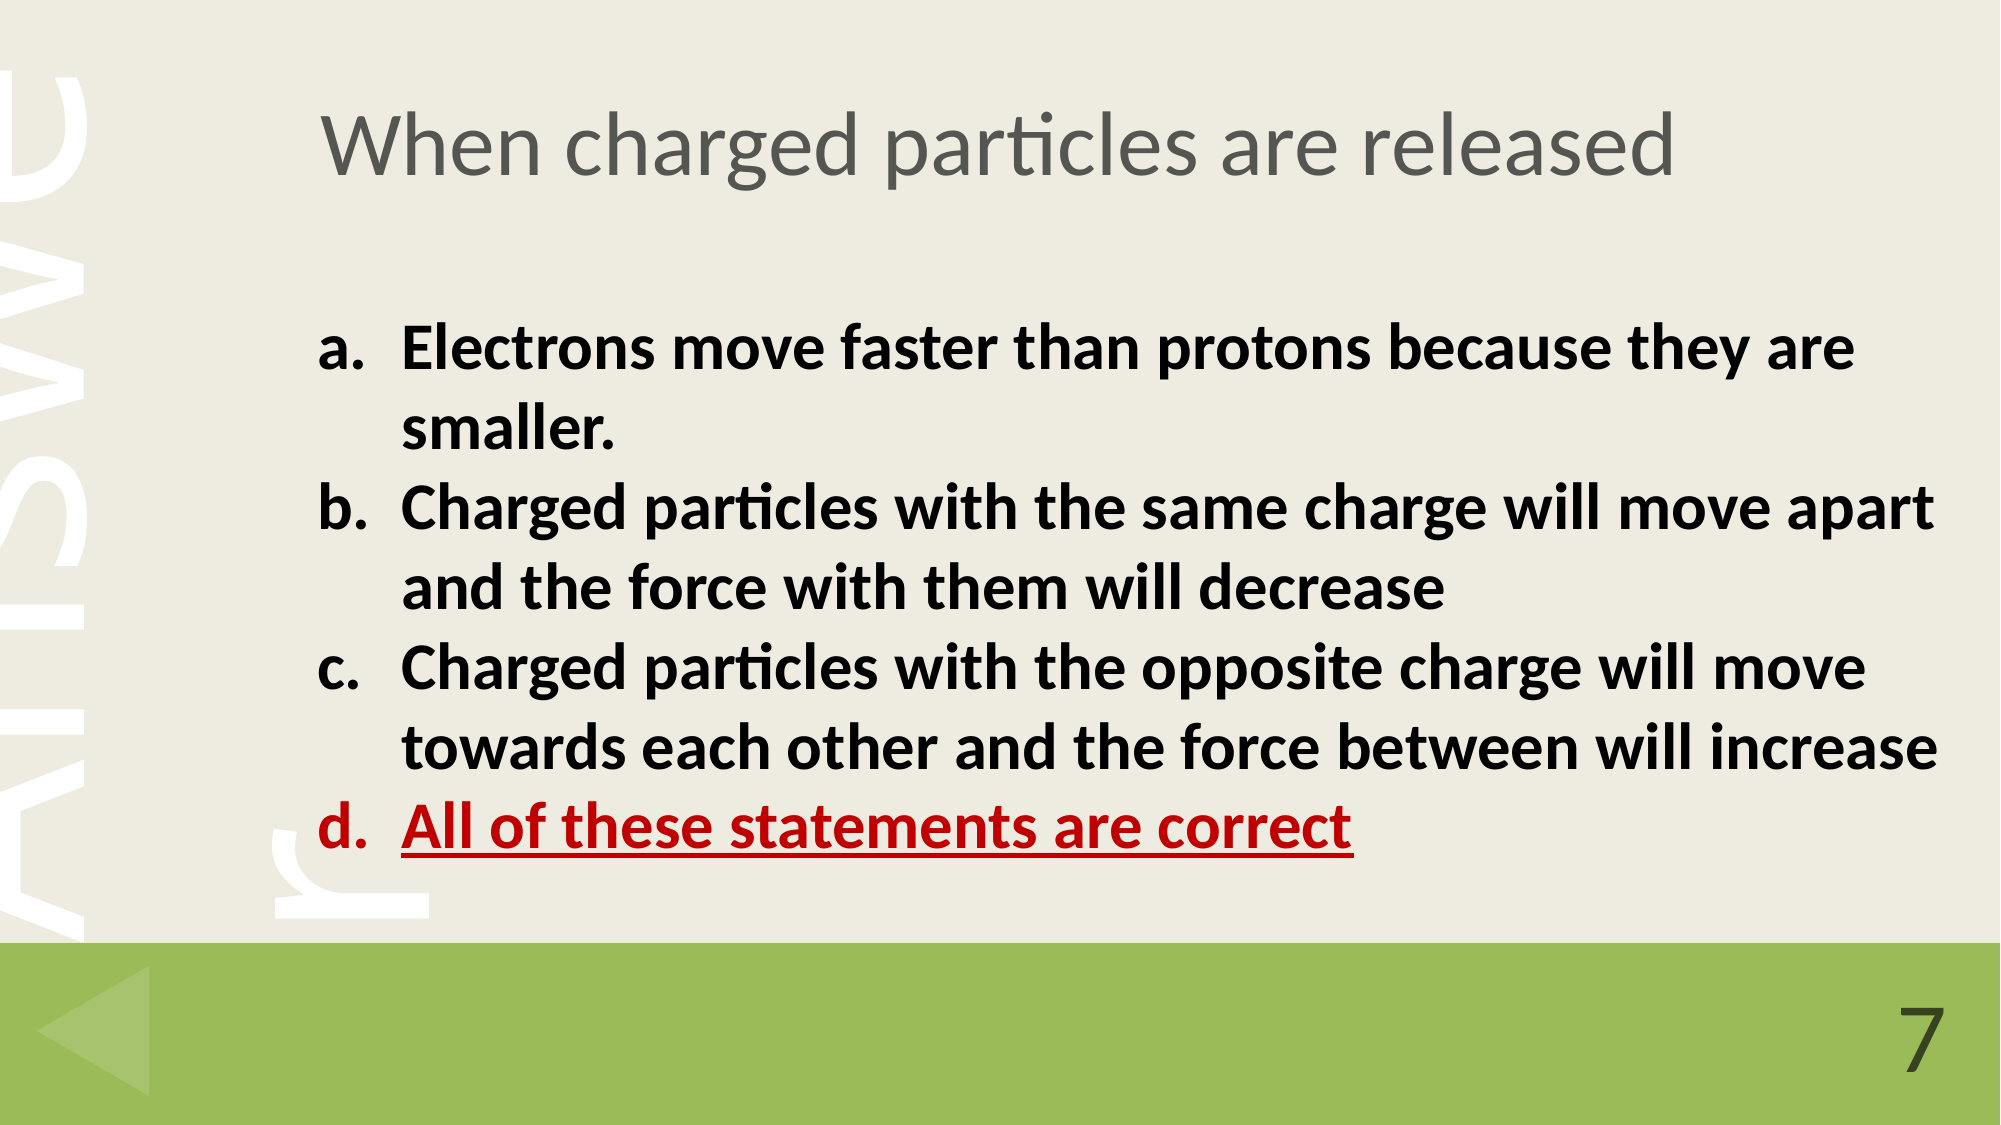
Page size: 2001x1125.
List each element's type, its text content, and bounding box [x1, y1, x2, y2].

list 7 [1494, 967, 1963, 1097]
list Electrons move faster than protons because they are smaller. Charged particles with the same charge will move apart and the force with them will decrease Charged particles with the opposite charge will move towards each other and the force between will increase All of these statements are correct [302, 307, 2000, 938]
title When charged particles are released [99, 45, 1900, 233]
